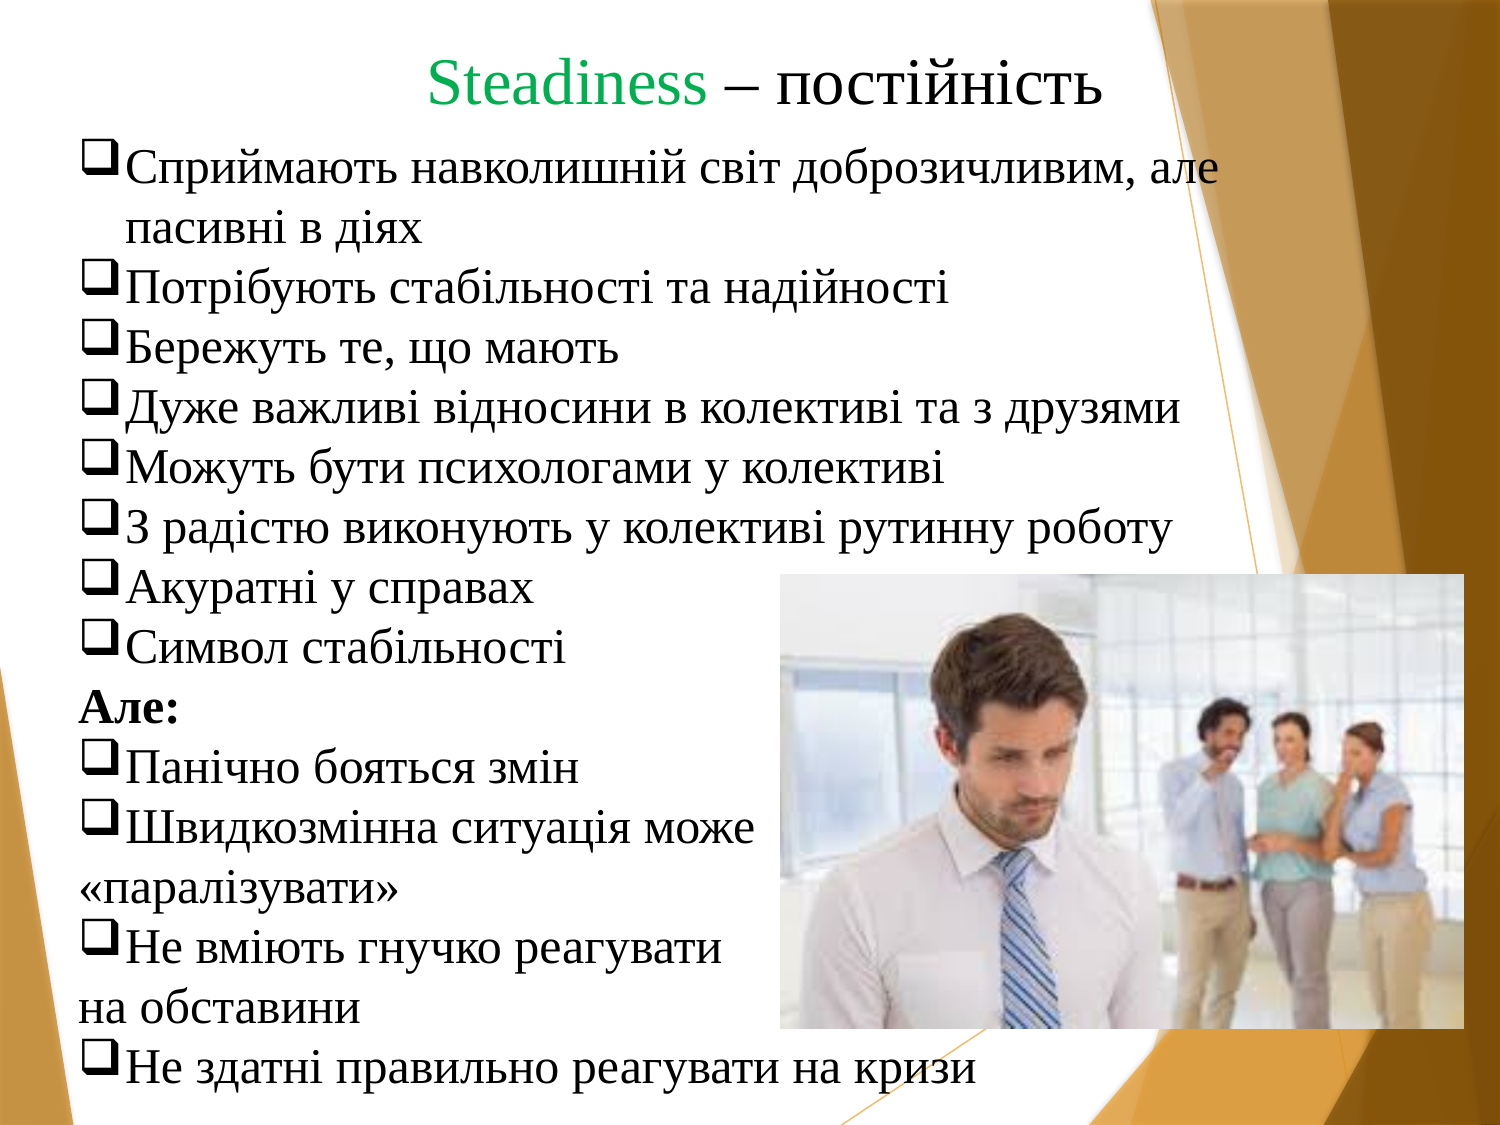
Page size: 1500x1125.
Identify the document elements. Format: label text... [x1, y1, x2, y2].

text_box Steadiness – постійність [412, 30, 1119, 126]
picture [780, 574, 1464, 1030]
text_box Сприймають навколишній світ доброзичливим, але пасивні в діях Потрібують стабільності та надійності Бережуть те, що мають Дуже важливі відносини в колективі та з друзями Можуть бути психологами у колективі З радістю виконують у колективі рутинну роботу Акуратні у справах Символ стабільності Але: Панічно бояться змін Швидкозмінна ситуація може «паралізувати» Не вміють гнучко реагувати на обставини Не здатні правильно реагувати на кризи [63, 126, 1320, 1102]
